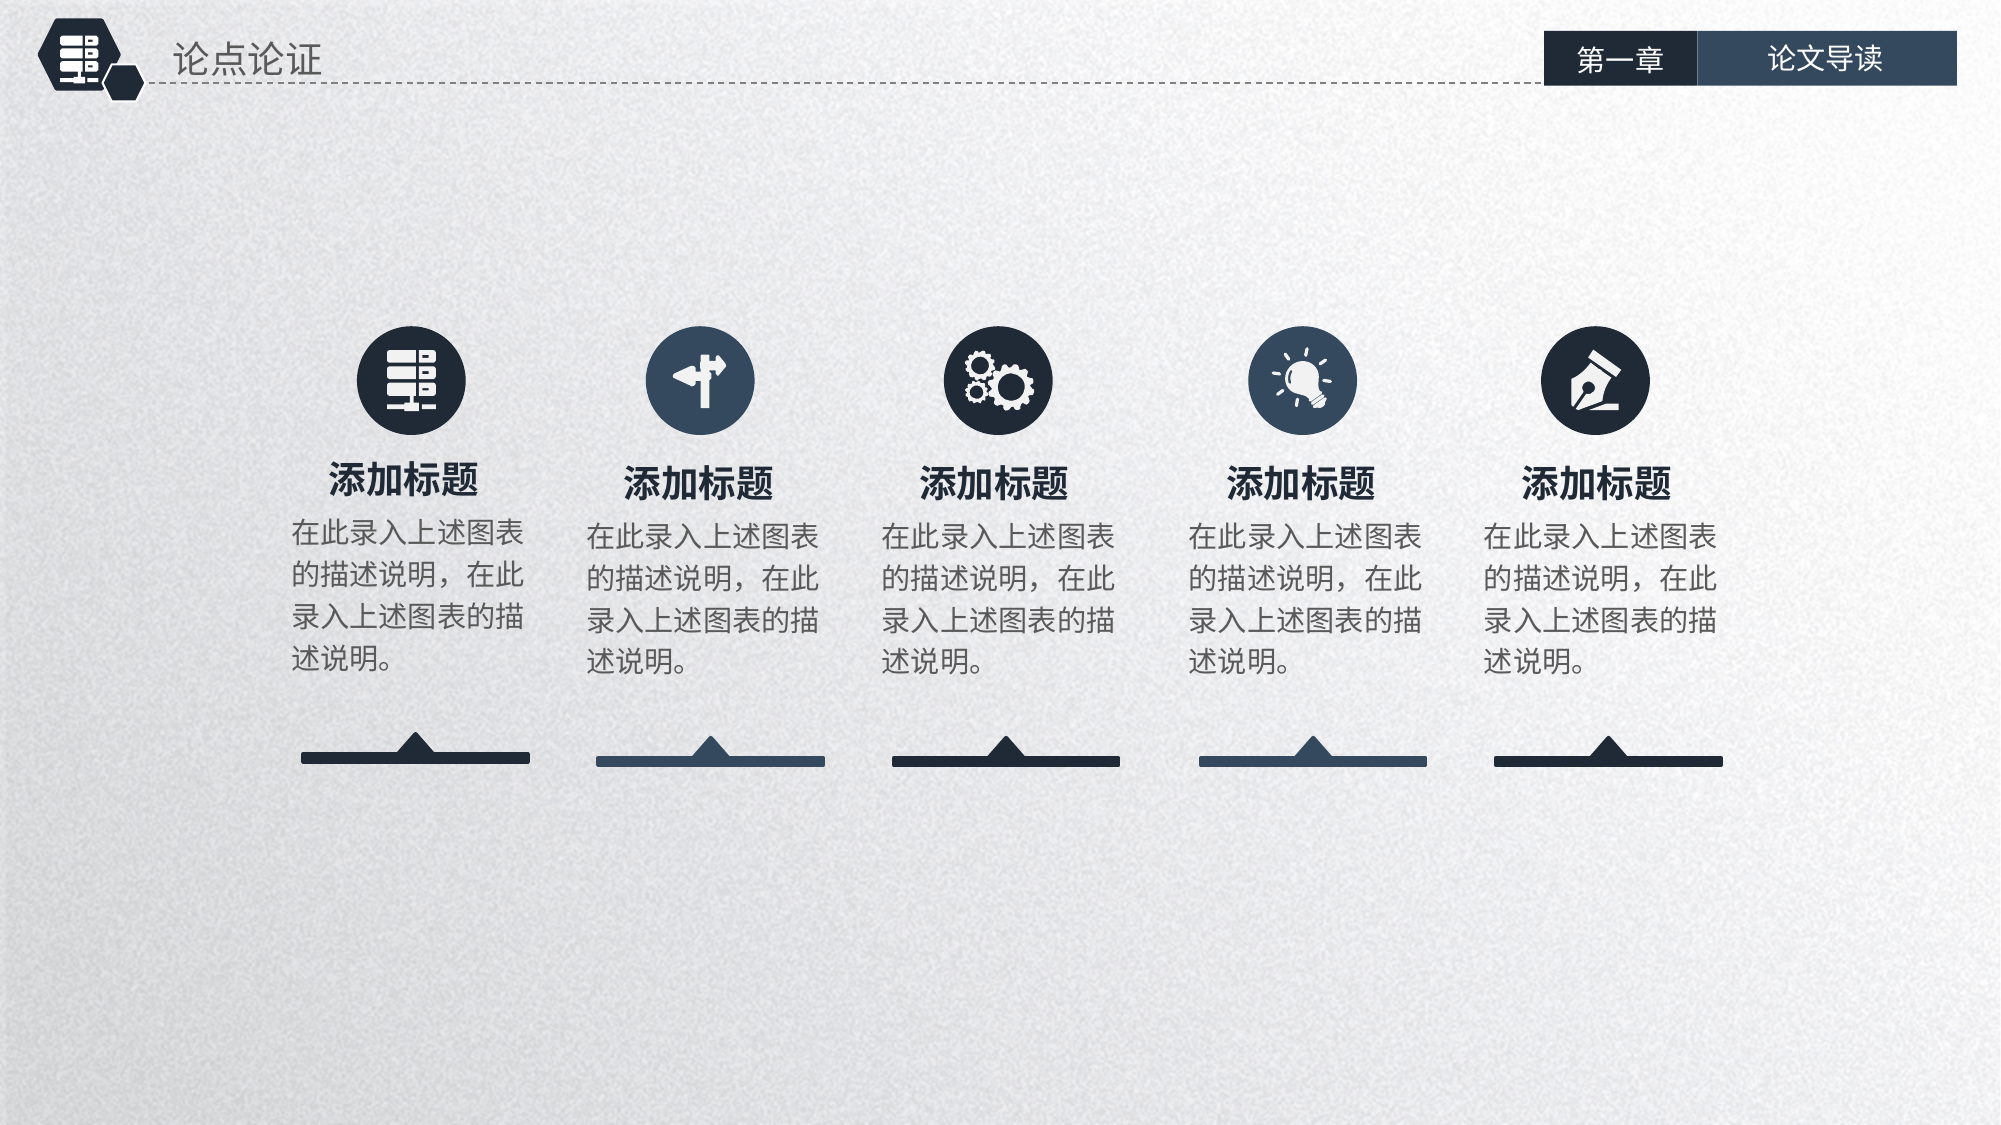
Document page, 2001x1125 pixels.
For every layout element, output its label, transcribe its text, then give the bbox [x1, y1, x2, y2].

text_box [1200, 737, 1426, 766]
text_box [60, 35, 83, 46]
text_box 添加标题 [1189, 454, 1414, 505]
text_box 在此录入上述图表的描述说明，在此录入上述图表的描述说明。 [279, 501, 552, 681]
text_box 论点论证 [161, 30, 469, 82]
text_box 在此录入上述图表的描述说明，在此录入上述图表的描述说明。 [575, 505, 847, 685]
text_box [1247, 325, 1358, 436]
text_box 添加标题 [1484, 454, 1709, 505]
text_box 添加标题 [291, 450, 516, 501]
text_box 添加标题 [586, 454, 812, 505]
text_box [85, 48, 99, 59]
text_box 添加标题 [882, 454, 1107, 505]
text_box 论文导读 [1695, 34, 1956, 82]
text_box [60, 61, 86, 84]
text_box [598, 737, 824, 766]
text_box [1695, 29, 1959, 88]
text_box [893, 737, 1119, 766]
text_box [85, 35, 99, 46]
text_box 在此录入上述图表的描述说明，在此录入上述图表的描述说明。 [1472, 505, 1745, 685]
text_box 第一章 [1544, 36, 1698, 83]
picture [0, 0, 2001, 1125]
text_box [87, 78, 99, 83]
text_box [1542, 29, 1695, 82]
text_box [943, 325, 1053, 436]
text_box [645, 325, 755, 436]
text_box [100, 62, 148, 104]
text_box [1544, 83, 1695, 88]
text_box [302, 733, 528, 762]
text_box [1496, 737, 1721, 766]
text_box [37, 18, 121, 91]
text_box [356, 325, 466, 436]
text_box [60, 48, 83, 59]
text_box 在此录入上述图表的描述说明，在此录入上述图表的描述说明。 [870, 505, 1142, 685]
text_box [1540, 325, 1651, 436]
text_box [85, 61, 99, 72]
text_box 在此录入上述图表的描述说明，在此录入上述图表的描述说明。 [1177, 505, 1450, 685]
